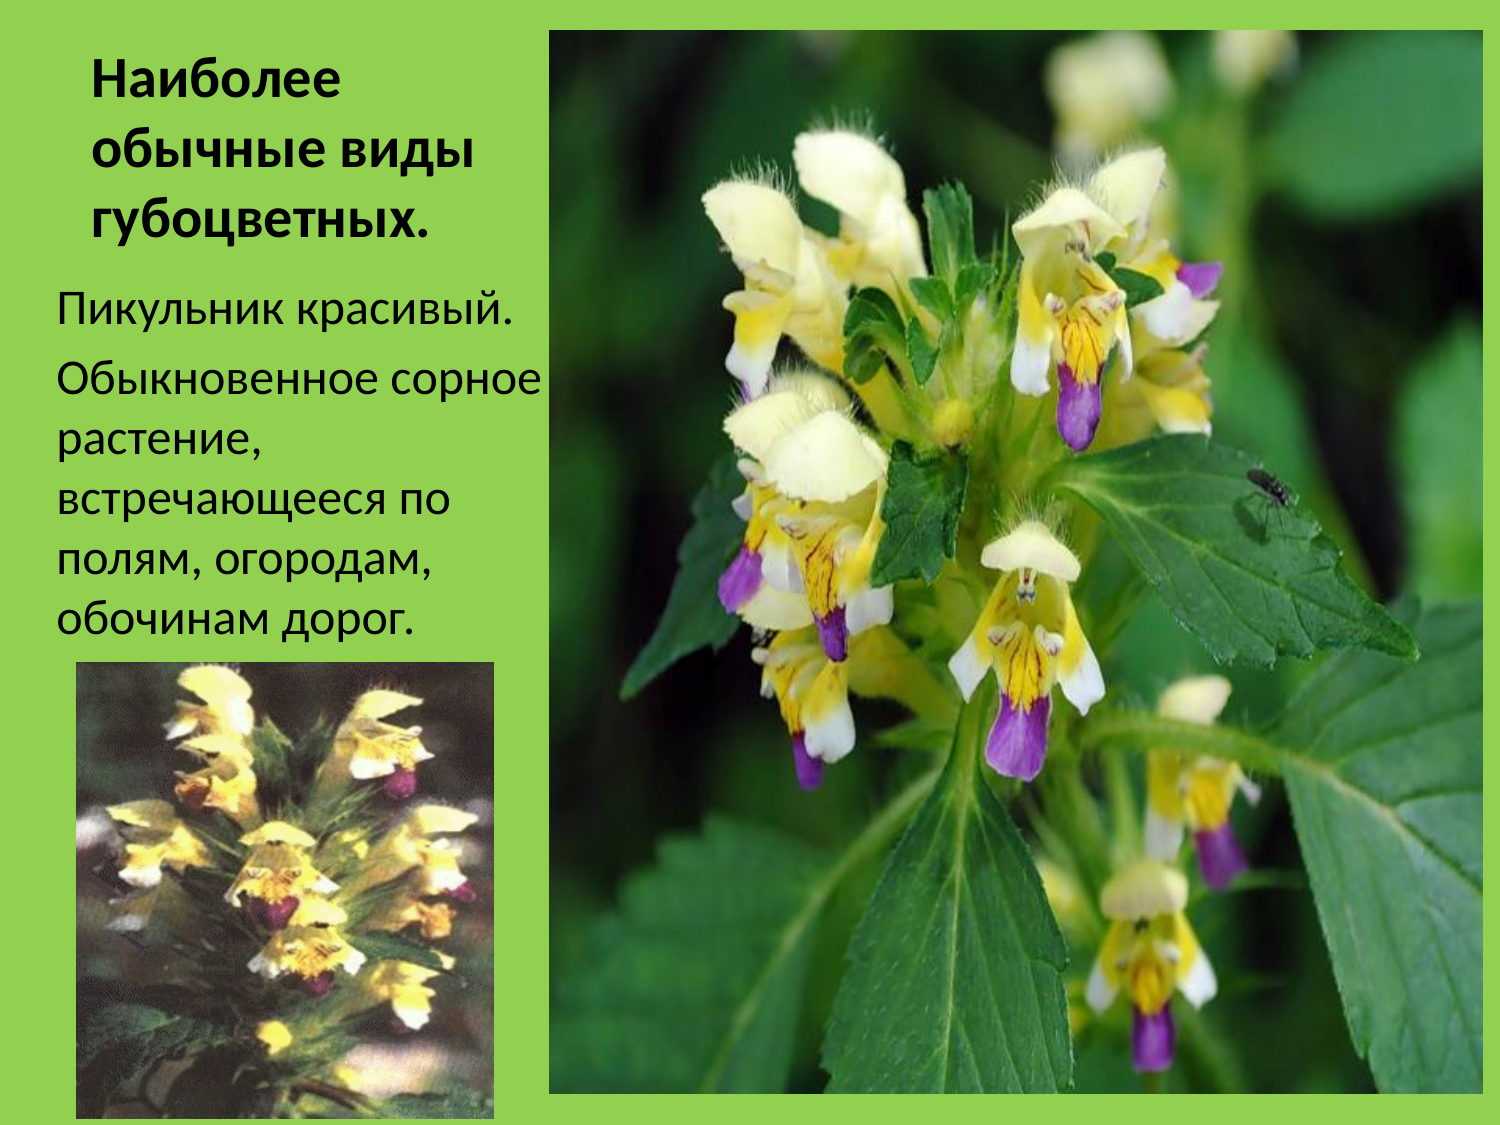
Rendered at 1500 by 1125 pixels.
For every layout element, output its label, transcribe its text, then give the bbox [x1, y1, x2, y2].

list Пикульник красивый. Обыкновенное сорное растение, встречающееся по полям, огородам, обочинам дорог. [40, 266, 543, 1059]
picture [76, 661, 494, 1119]
title Наиболее обычные виды губоцветных. [76, 66, 543, 258]
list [548, 30, 1483, 1095]
